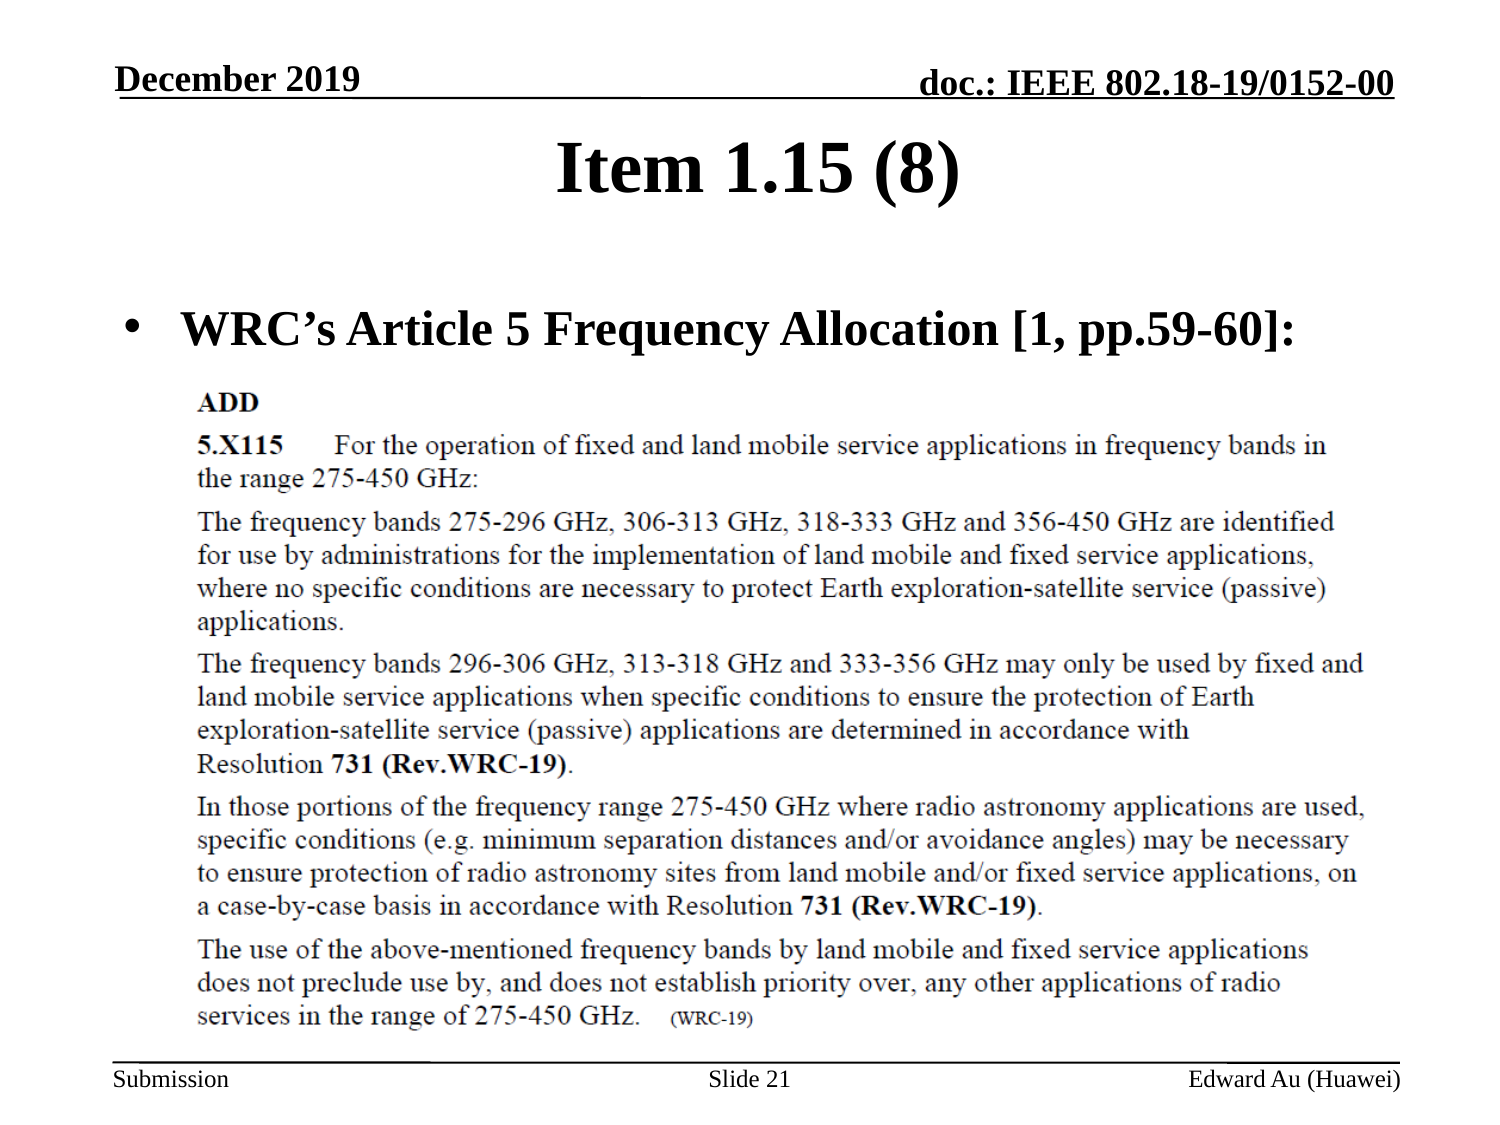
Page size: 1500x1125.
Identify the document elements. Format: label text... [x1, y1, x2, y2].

footer Edward Au (Huawei) [902, 1061, 1402, 1093]
list WRC’s Article 5 Frequency Allocation [1, pp.59-60]: [108, 287, 1363, 388]
picture [182, 381, 1396, 1039]
slide_number Slide 21 [699, 1061, 800, 1123]
title Item 1.15 (8) [120, 99, 1396, 226]
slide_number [114, 54, 493, 100]
